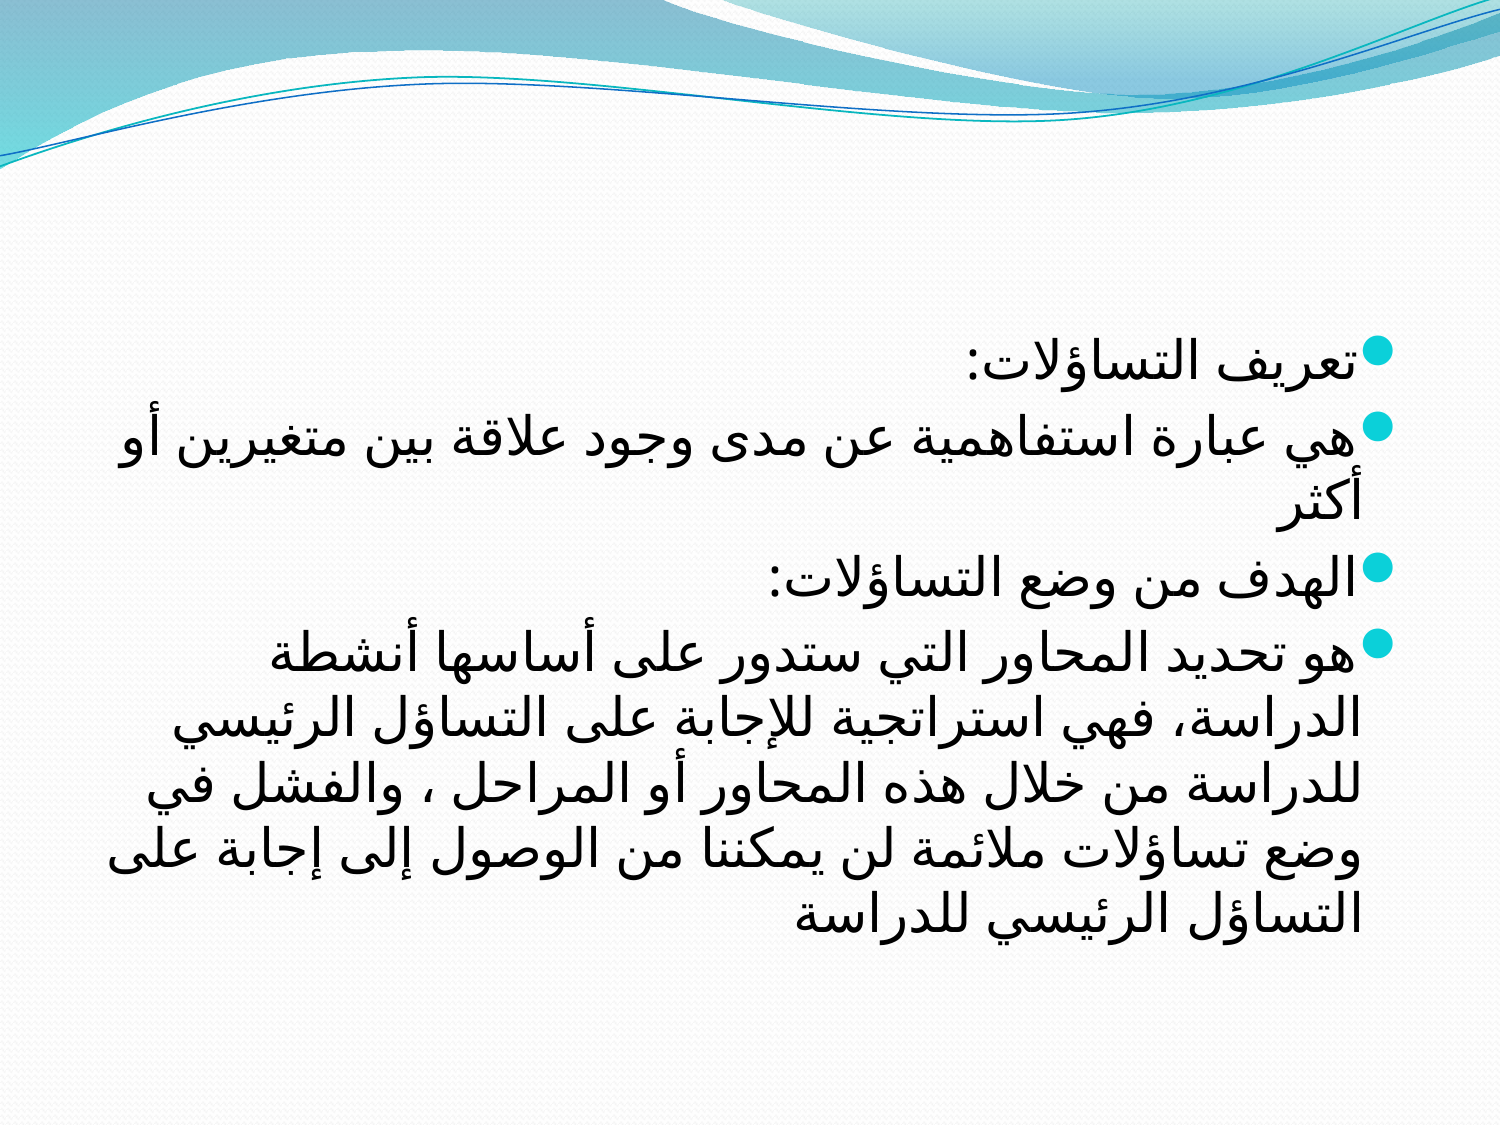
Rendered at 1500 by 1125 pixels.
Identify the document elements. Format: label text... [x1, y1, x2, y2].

list تعريف التساؤلات: هي عبارة استفاهمية عن مدى وجود علاقة بين متغيرين أو أكثر الهدف من وضع التساؤلات: هو تحديد المحاور التي ستدور على أساسها أنشطة الدراسة، فهي استراتجية للإجابة على التساؤل الرئيسي للدراسة من خلال هذه المحاور أو المراحل ، والفشل في وضع تساؤلات ملائمة لن يمكننا من الوصول إلى إجابة على التساؤل الرئيسي للدراسة [75, 317, 1425, 1038]
